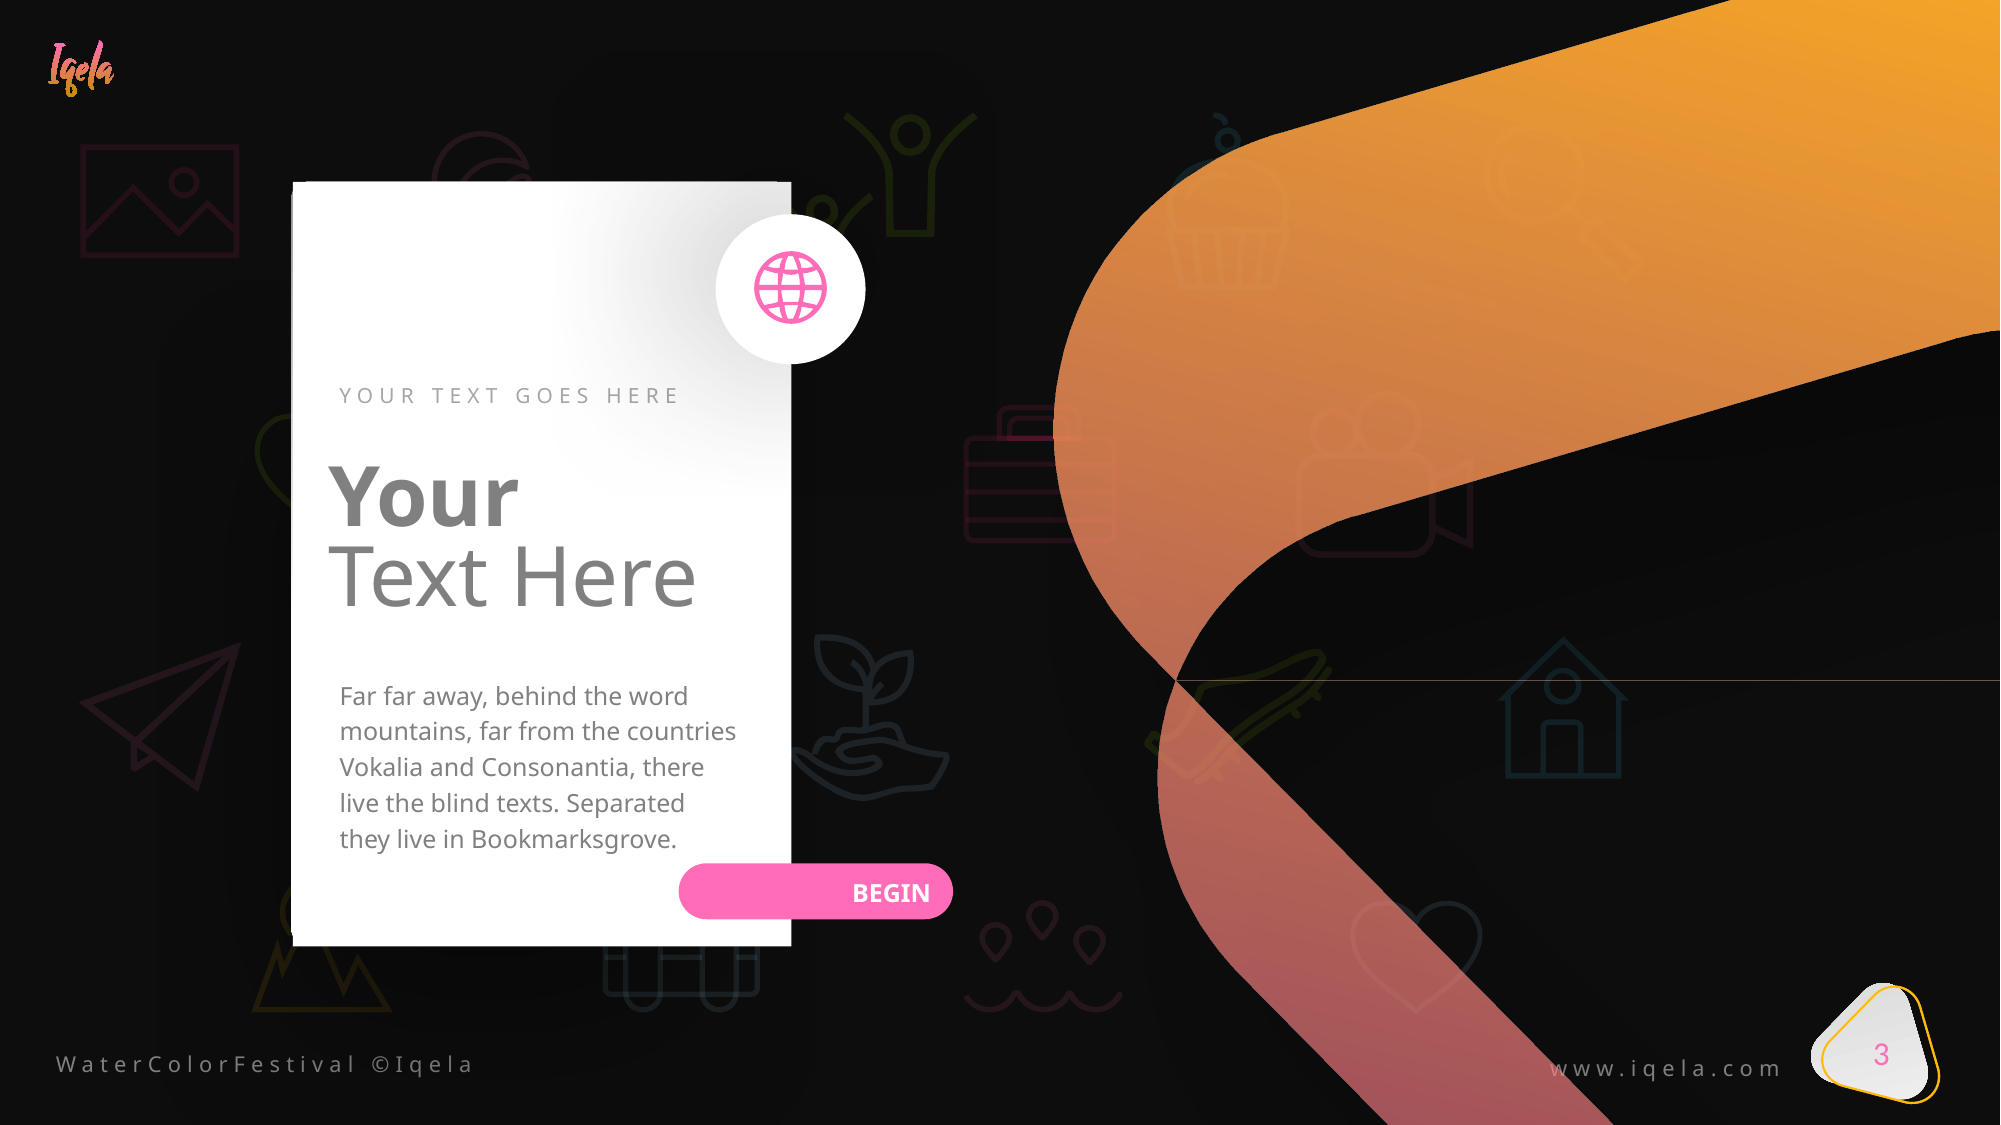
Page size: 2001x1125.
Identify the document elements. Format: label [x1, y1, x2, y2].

text_box [78, 112, 1053, 1015]
picture [1053, 0, 2000, 1125]
picture [291, 178, 791, 640]
text_box [47, 42, 68, 85]
text_box [59, 39, 115, 98]
text_box [791, 214, 866, 365]
text_box [678, 863, 954, 920]
